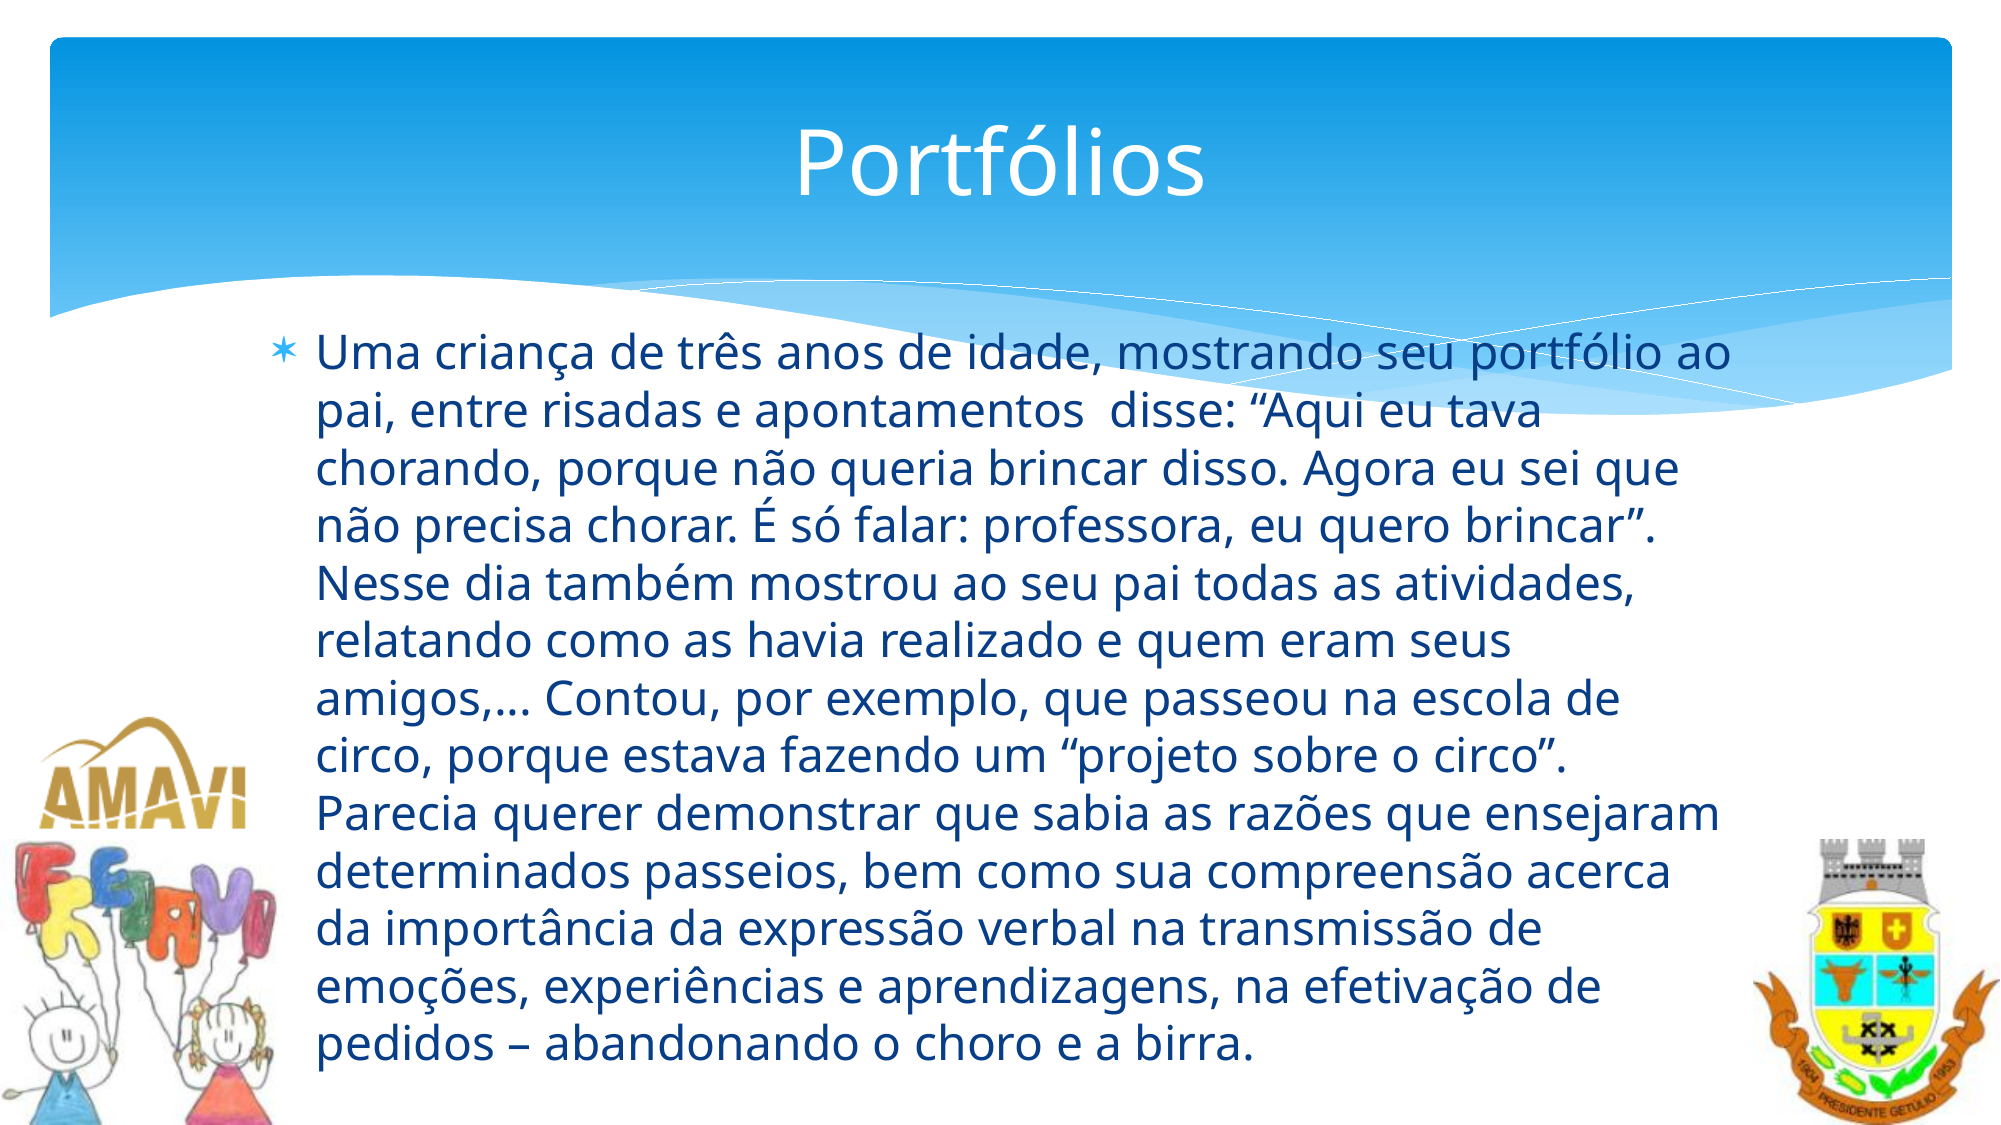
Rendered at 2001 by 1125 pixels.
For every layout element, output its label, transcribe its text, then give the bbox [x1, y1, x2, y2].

title Portfólios [99, 55, 1900, 261]
picture [0, 700, 286, 1125]
list Uma criança de três anos de idade, mostrando seu portfólio ao pai, entre risadas e apontamentos disse: “Aqui eu tava chorando, porque não queria brincar disso. Agora eu sei que não precisa chorar. É só falar: professora, eu quero brincar”. Nesse dia também mostrou ao seu pai todas as atividades, relatando como as havia realizado e quem eram seus amigos,... Contou, por exemplo, que passeou na escola de circo, porque estava fazendo um “projeto sobre o circo”. Parecia querer demonstrar que sabia as razões que ensejaram determinados passeios, bem como sua compreensão acerca da importância da expressão verbal na transmissão de emoções, experiências e aprendizagens, na efetivação de pedidos – abandonando o choro e a birra. [257, 314, 1754, 1083]
picture [1752, 839, 2000, 1125]
